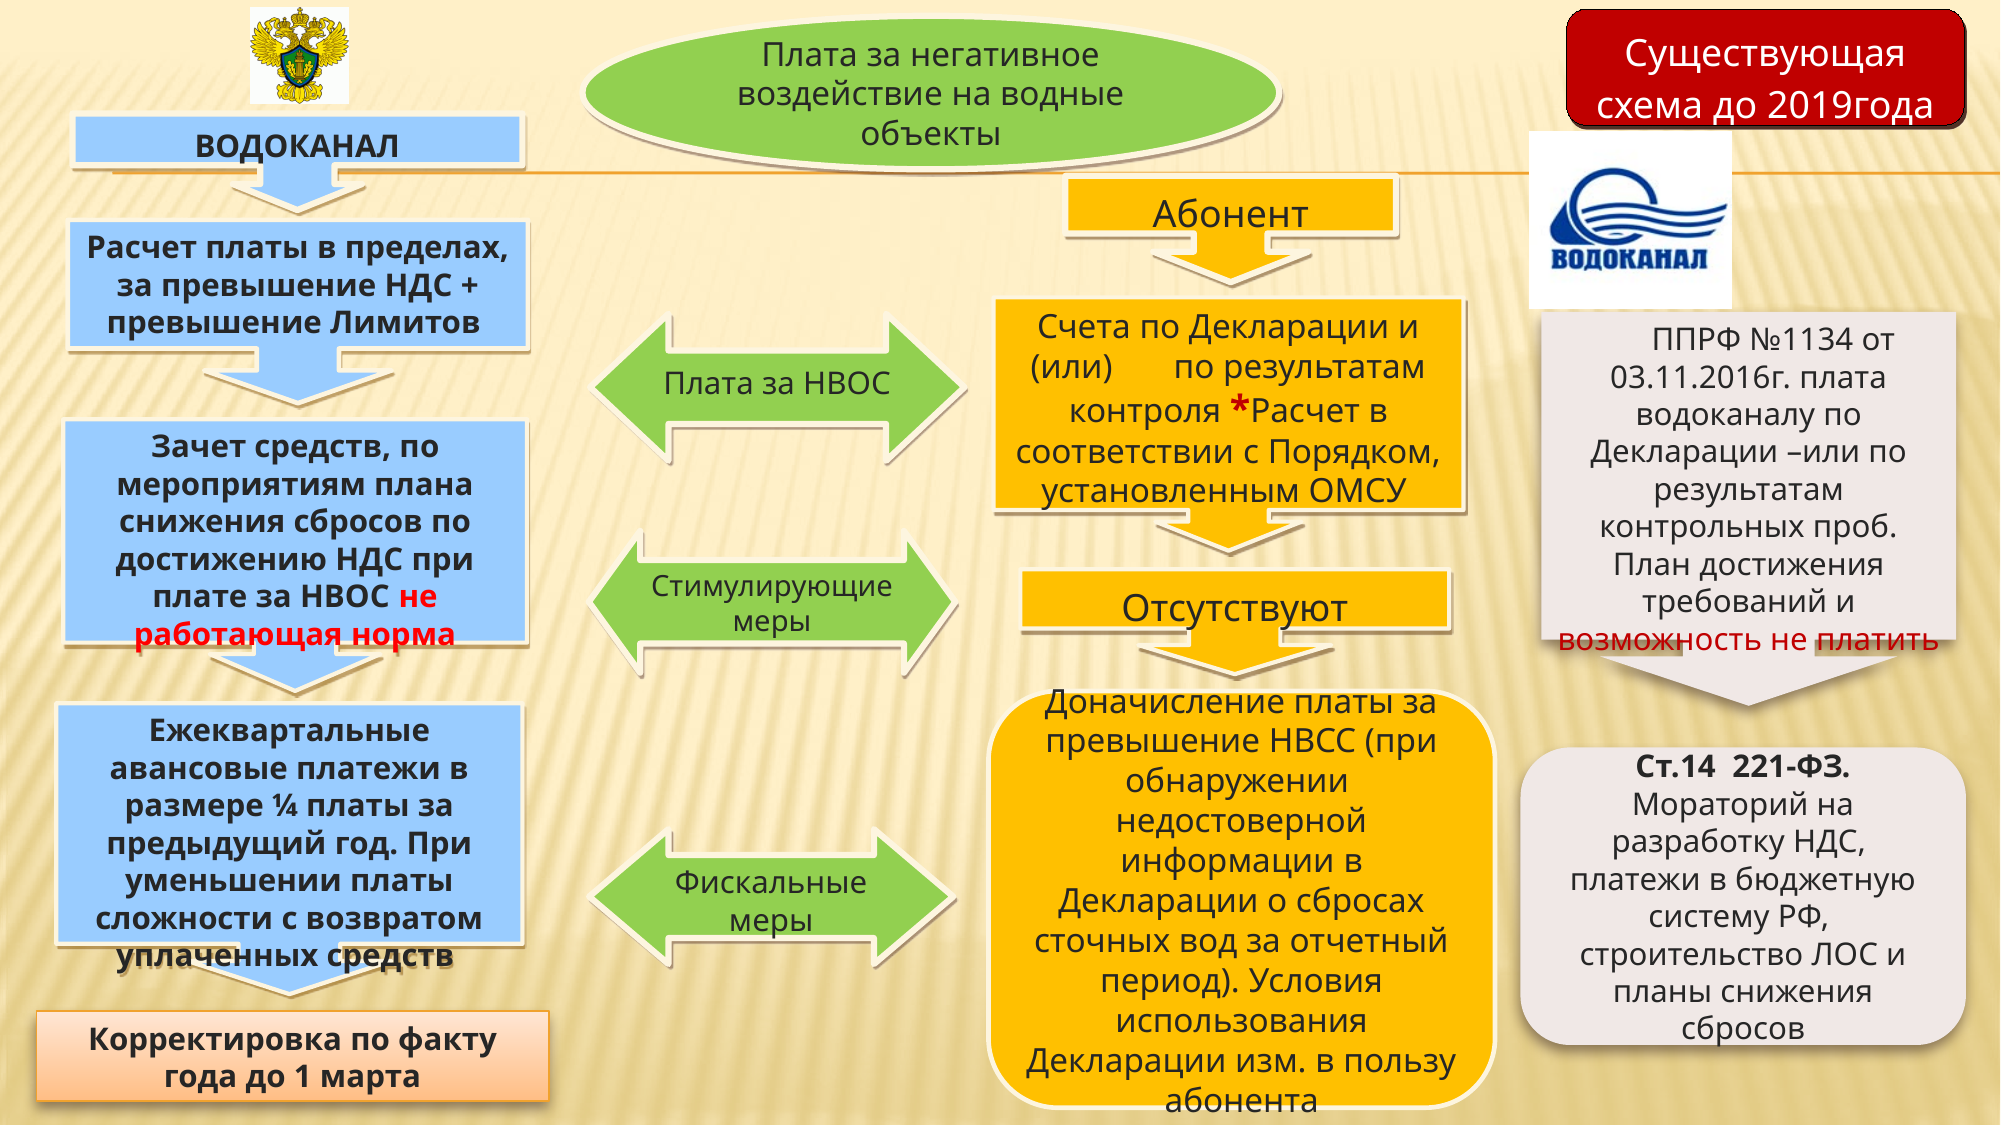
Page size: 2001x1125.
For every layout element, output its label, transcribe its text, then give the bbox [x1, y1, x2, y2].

text_box Счета по Декларации и (или) по результатам контроля *Расчет в соответствии с Порядком, установленным ОМСУ [993, 297, 1464, 551]
text_box Плата за НВОС [590, 313, 965, 461]
text_box Плата за негативное воздействие на водные объекты [582, 15, 1280, 170]
picture [250, 6, 349, 105]
text_box Ежеквартальные авансовые платежи в размере ¼ платы за предыдущий год. При уменьшении платы сложности с возвратом уплаченных средств [56, 703, 523, 995]
text_box Стимулирующие меры [588, 530, 956, 673]
text_box ППРФ №1134 от 03.11.2016г. плата водоканалу по Декларации –или по результатам контрольных проб. План достижения требований и возможность не платить [1541, 311, 1957, 706]
text_box Ст.14 221-ФЗ. Мораторий на разработку НДС, платежи в бюджетную систему РФ, строительство ЛОС и планы снижения сбросов [1520, 747, 1966, 1045]
text_box Зачет средств, по мероприятиям плана снижения сбросов по достижению НДС при плате за НВОС не работающая норма [63, 419, 528, 691]
picture [1529, 130, 1733, 310]
text_box Расчет платы в пределах, за превышение НДС + превышение Лимитов [67, 219, 529, 404]
text_box Абонент [1065, 175, 1397, 283]
text_box Отсутствуют [1020, 569, 1450, 675]
text_box Существующая схема до 2019года [1566, 9, 1965, 126]
text_box Доначисление платы за превышение НВСС (при обнаружении недостоверной информации в Декларации о сбросах сточных вод за отчетный период). Условия использования Декларации изм. в пользу абонента [986, 688, 1498, 1110]
text_box Фискальные меры [589, 829, 954, 965]
text_box Корректировка по факту года до 1 марта [36, 1010, 550, 1102]
text_box ВОДОКАНАЛ [72, 113, 523, 211]
